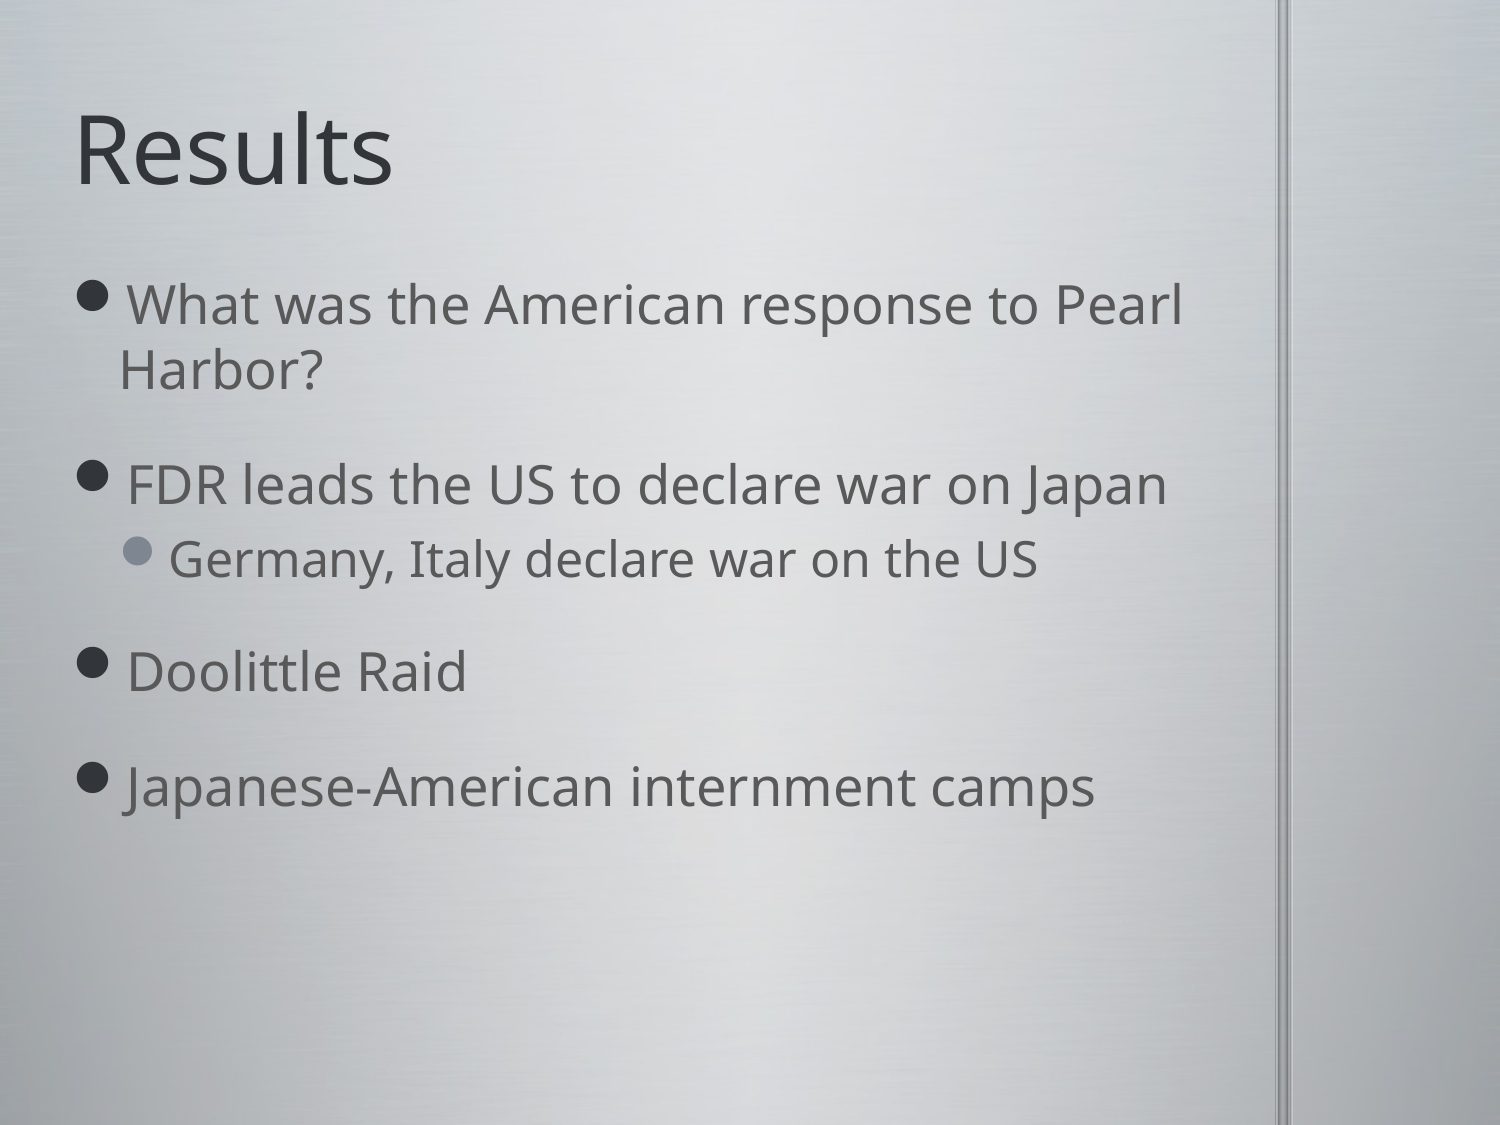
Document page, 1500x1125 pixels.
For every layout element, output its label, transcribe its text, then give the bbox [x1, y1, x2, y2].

title Results [57, 86, 1220, 207]
picture [0, 0, 1500, 1125]
list What was the American response to Pearl Harbor? FDR leads the US to declare war on Japan Germany, Italy declare war on the US Doolittle Raid Japanese-American internment camps [57, 262, 1220, 1005]
